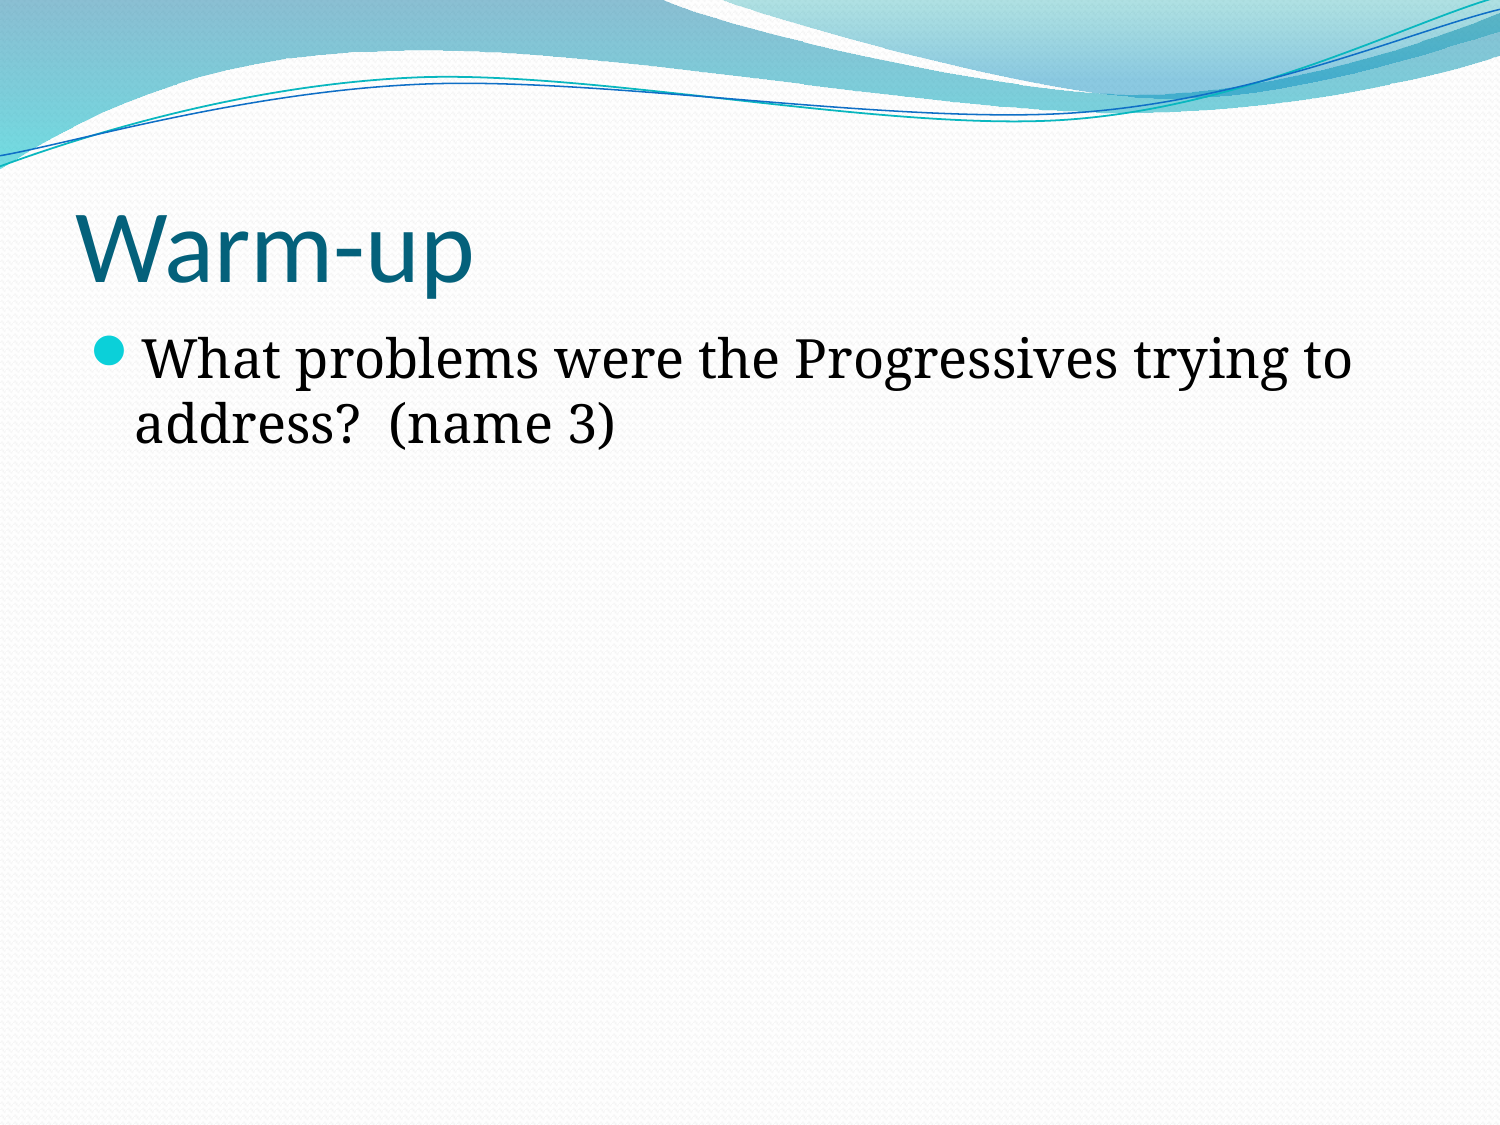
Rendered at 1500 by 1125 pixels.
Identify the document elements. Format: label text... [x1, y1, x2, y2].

title Warm-up [75, 115, 1425, 303]
list What problems were the Progressives trying to address? (name 3) [75, 317, 1425, 1038]
